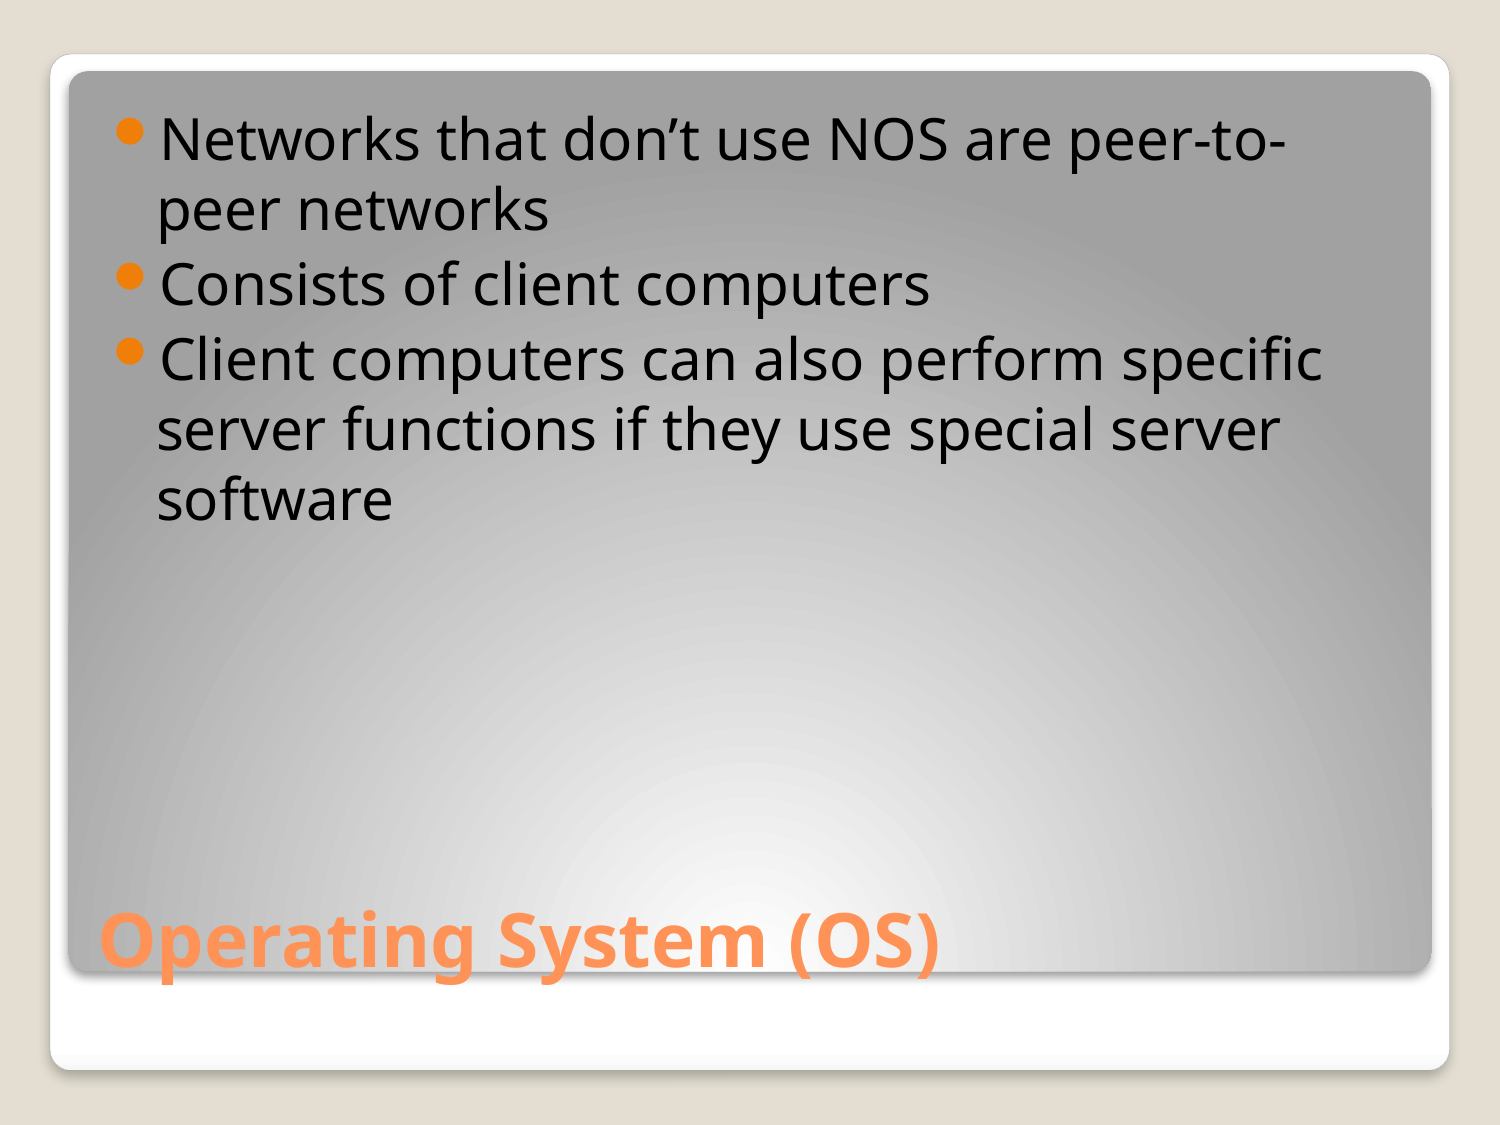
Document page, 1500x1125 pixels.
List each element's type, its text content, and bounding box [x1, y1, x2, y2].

title Operating System (OS) [82, 817, 1425, 990]
list Networks that don’t use NOS are peer-to-peer networks Consists of client computers Client computers can also perform specific server functions if they use special server software [82, 86, 1425, 774]
